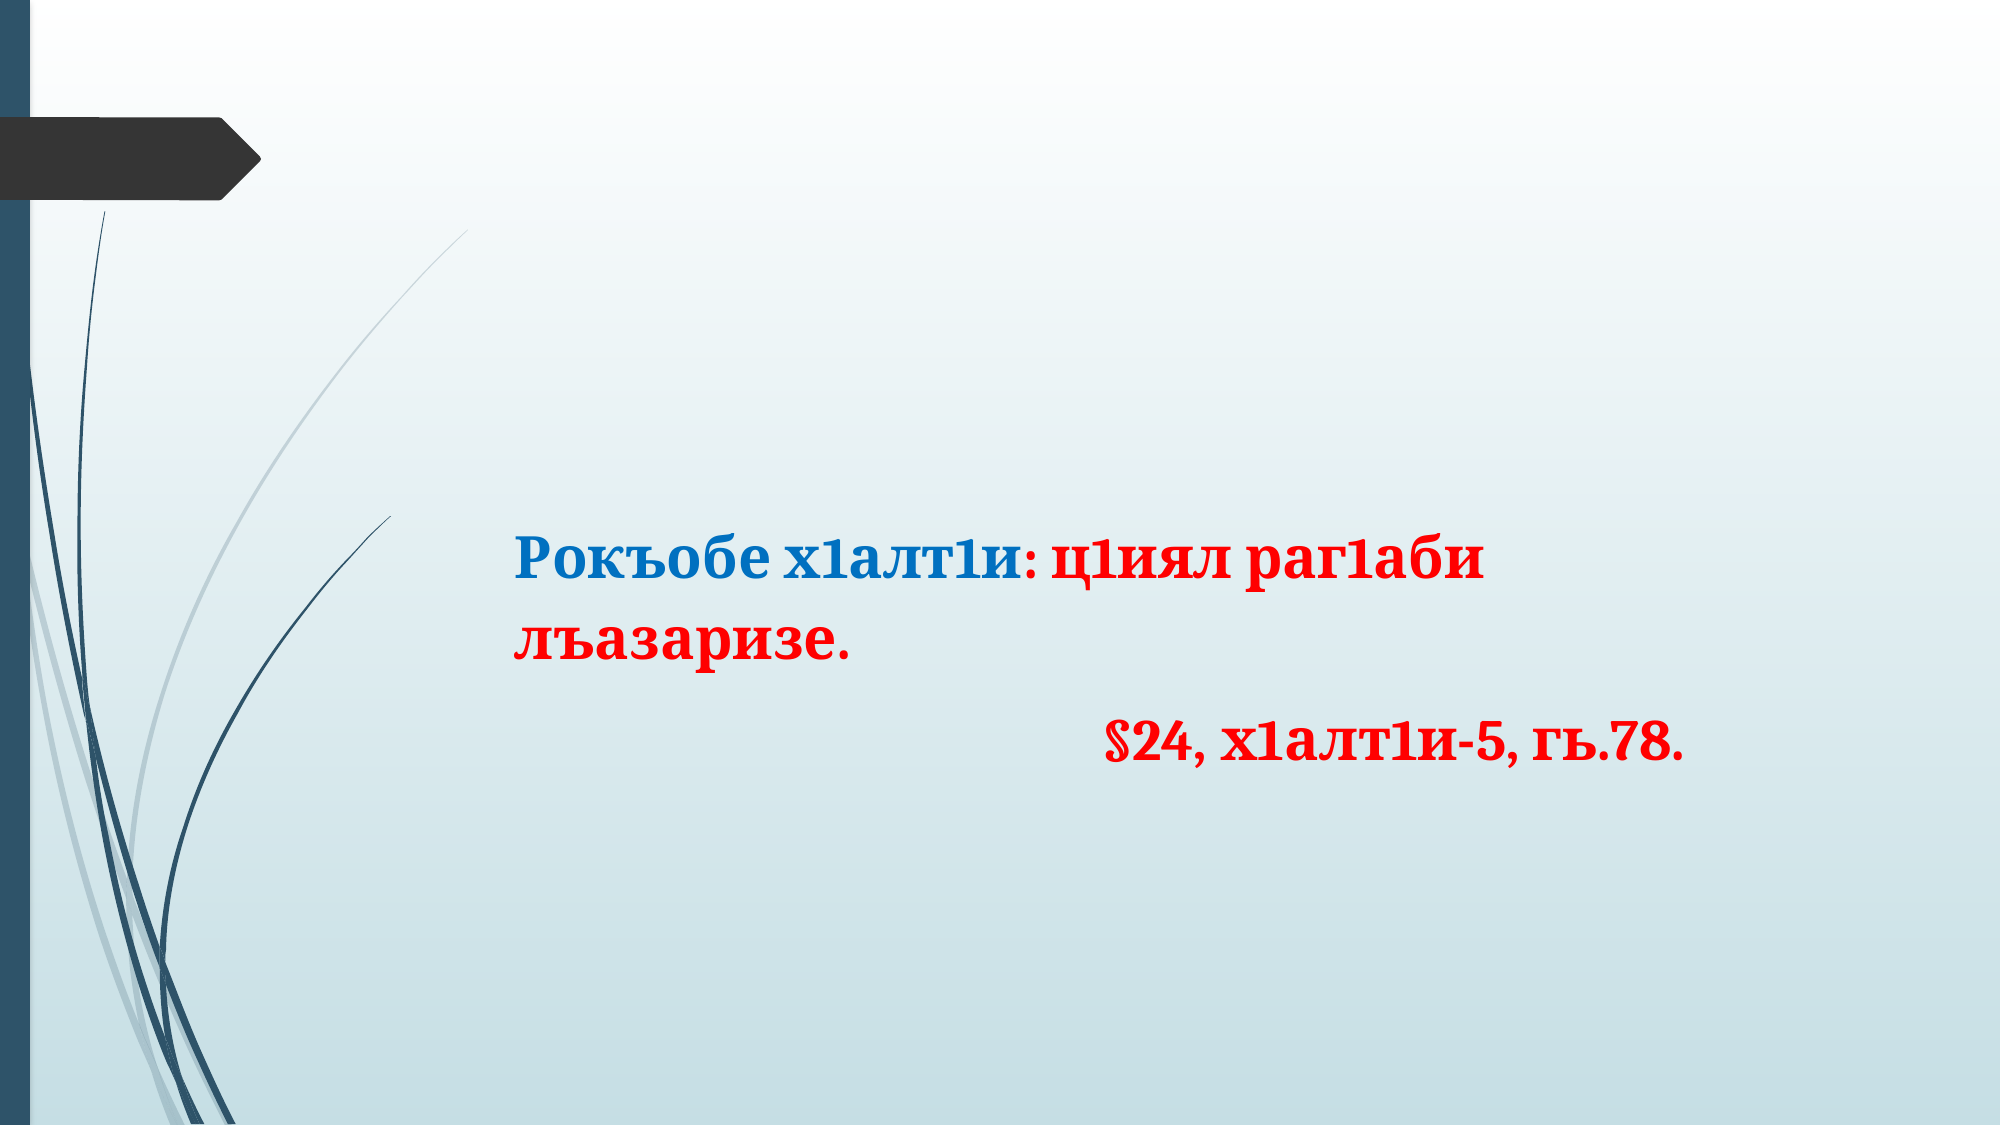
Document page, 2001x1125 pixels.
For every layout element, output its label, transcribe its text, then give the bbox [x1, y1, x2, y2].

text_box Рокъобе х1алт1и: ц1иял раг1аби лъазаризе. §24, х1алт1и-5, гь.78. [500, 502, 1861, 780]
